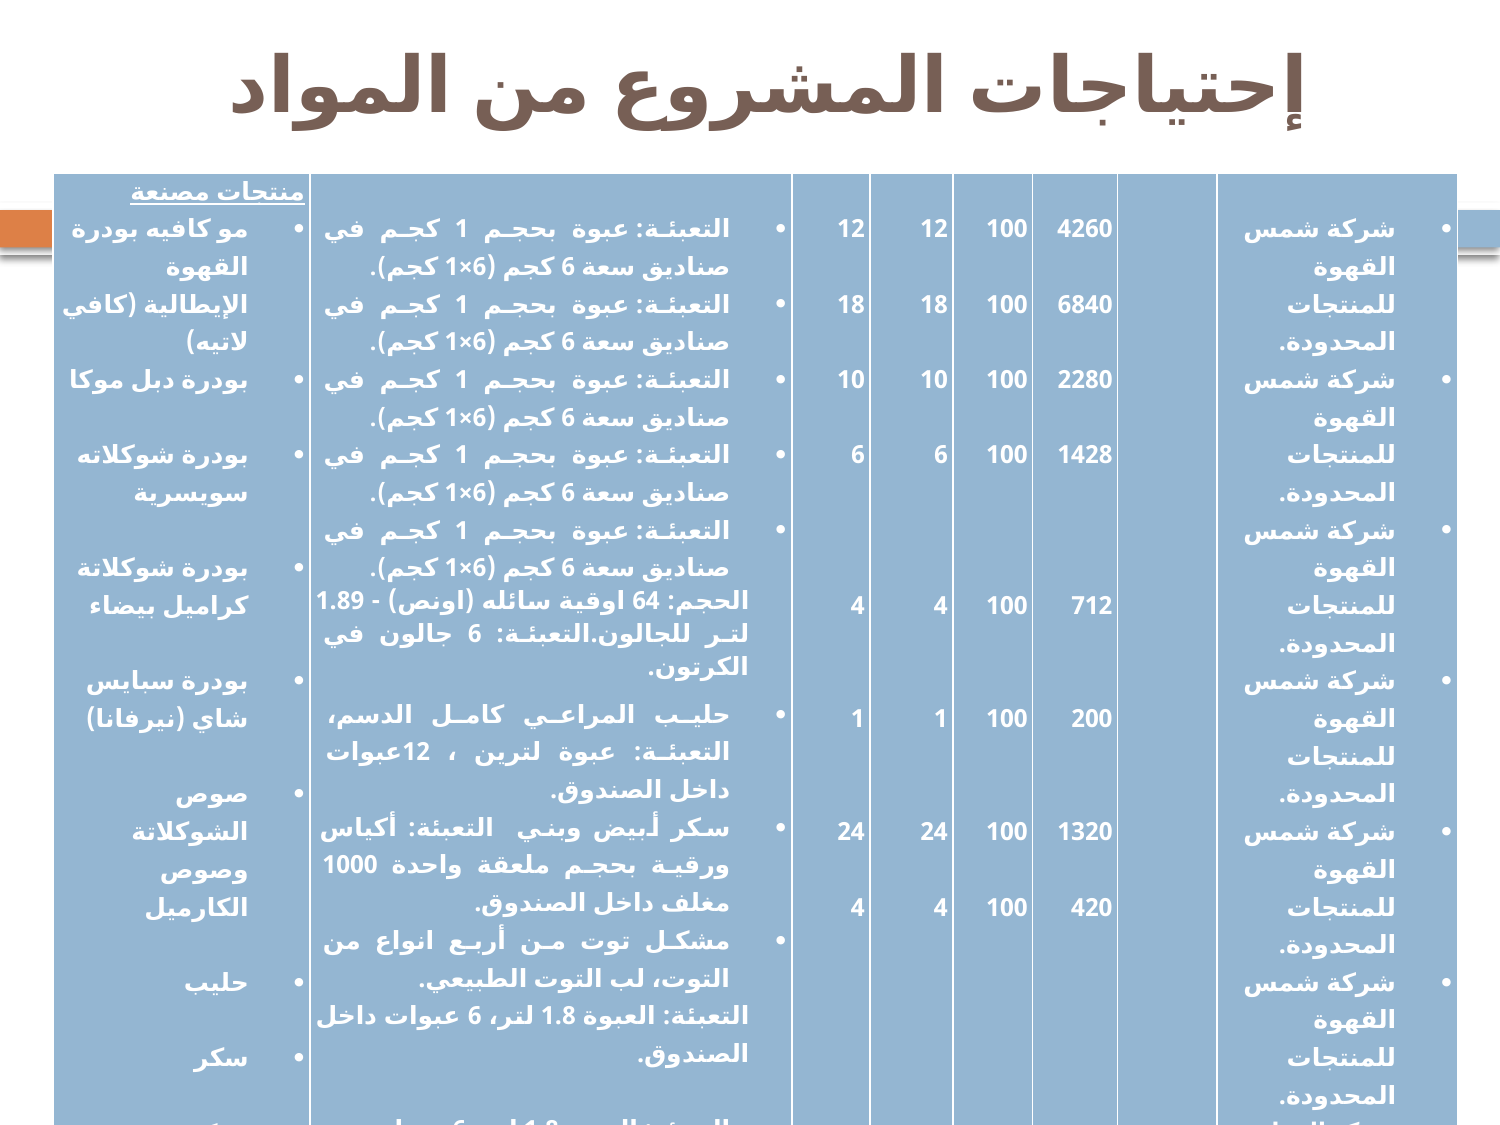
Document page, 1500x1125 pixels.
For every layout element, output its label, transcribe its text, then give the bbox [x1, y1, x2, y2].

table_header منتجات مصنعة مو كافيه بودرة القهوة الإيطالية (كافي لاتيه) بودرة دبل موكا بودرة شوكلاته سويسرية بودرة شوكلاتة كراميل بيضاء بودرة سبايس شاي (نيرفانا) صوص الشوكلاتة وصوص الكارميل حليب سكر مركز عصير مشكل التوت [54, 174, 309, 1125]
table_header 12 18 10 6 4 1 24 4 [871, 174, 952, 1125]
table_header [1118, 174, 1216, 1125]
table_header التعبئة: عبوة بحجم 1 كجم في صناديق سعة 6 كجم (6×1 كجم). التعبئة: عبوة بحجم 1 كجم في صناديق سعة 6 كجم (6×1 كجم). التعبئة: عبوة بحجم 1 كجم في صناديق سعة 6 كجم (6×1 كجم). التعبئة: عبوة بحجم 1 كجم في صناديق سعة 6 كجم (6×1 كجم). التعبئة: عبوة بحجم 1 كجم في صناديق سعة 6 كجم (6×1 كجم). الحجم: 64 اوقية سائله (اونص) - 1.89 لتر للجالون.التعبئة: 6 جالون في الكرتون. حليب المراعي كامل الدسم، التعبئة: عبوة لترين ، 12عبوات داخل الصندوق. سكر أبيض وبني التعبئة: أكياس ورقية بحجم ملعقة واحدة 1000 مغلف داخل الصندوق. مشكل توت من أربع انواع من التوت، لب التوت الطبيعي. التعبئة: العبوة 1.8 لتر، 6 عبوات داخل الصندوق. التعبئة: العبوة 1.8 لتر، 6 عبوات داخل الصندوق. التعبئة: العبوة 1.8 لتر 6 عبوات داخل الصندوق التعبئة: العبوة 1.8 لتر 6 عبوات داخل الصندوق [311, 174, 791, 1125]
table_header 12 18 10 6 4 1 24 4 [793, 174, 869, 1125]
table_header شركة شمس القهوة للمنتجات المحدودة. شركة شمس القهوة للمنتجات المحدودة. شركة شمس القهوة للمنتجات المحدودة. شركة شمس القهوة للمنتجات المحدودة. شركة شمس القهوة للمنتجات المحدودة. شركة شمس القهوة للمنتجات المحدودة. شركة المراعي شركة شمس القهوة للمنتجات المحدودة. شركة شمس القهوة للمنتجات المحدودة. [1218, 174, 1457, 1125]
title إحتياجات المشروع من المواد [100, 0, 1438, 163]
table_header 4260 6840 2280 1428 712 200 1320 420 [1033, 174, 1117, 1125]
table_header 100 100 100 100 100 100 100 100 [954, 174, 1032, 1125]
